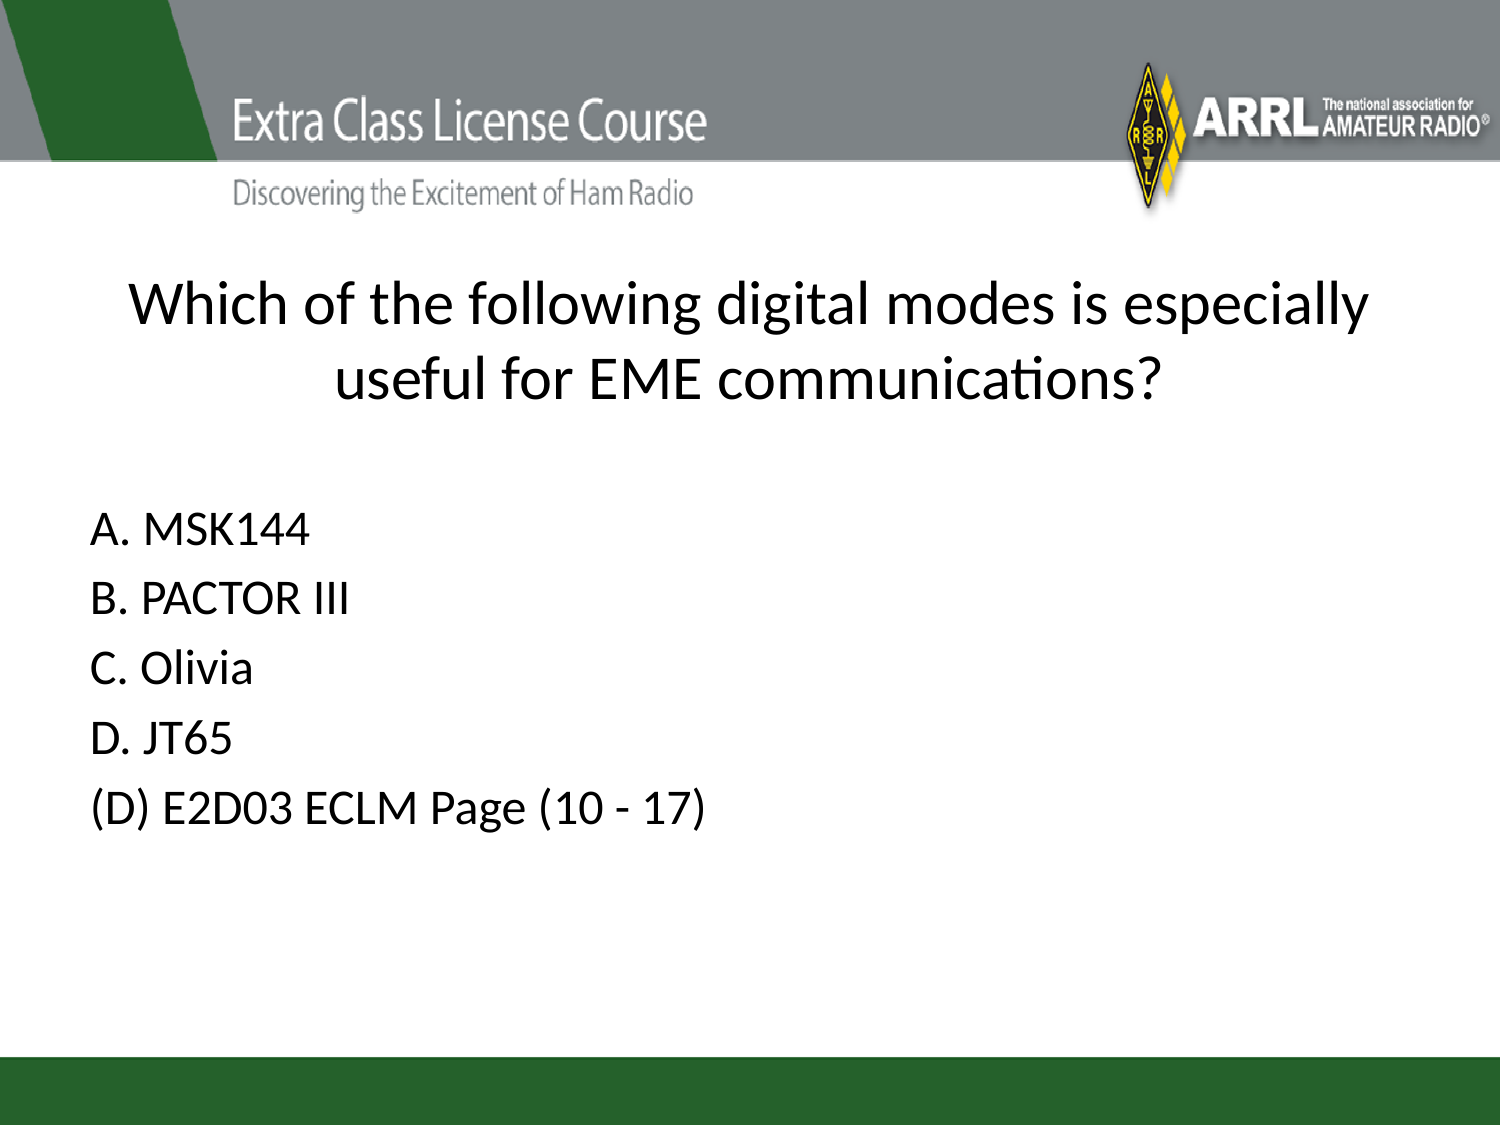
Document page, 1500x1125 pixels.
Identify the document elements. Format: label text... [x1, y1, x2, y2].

list A. MSK144 B. PACTOR III C. Olivia D. JT65 (D) E2D03 ECLM Page (10 - 17) [75, 487, 1425, 1005]
picture [0, 0, 1500, 1125]
title Which of the following digital modes is especially useful for EME communications? [75, 254, 1425, 435]
